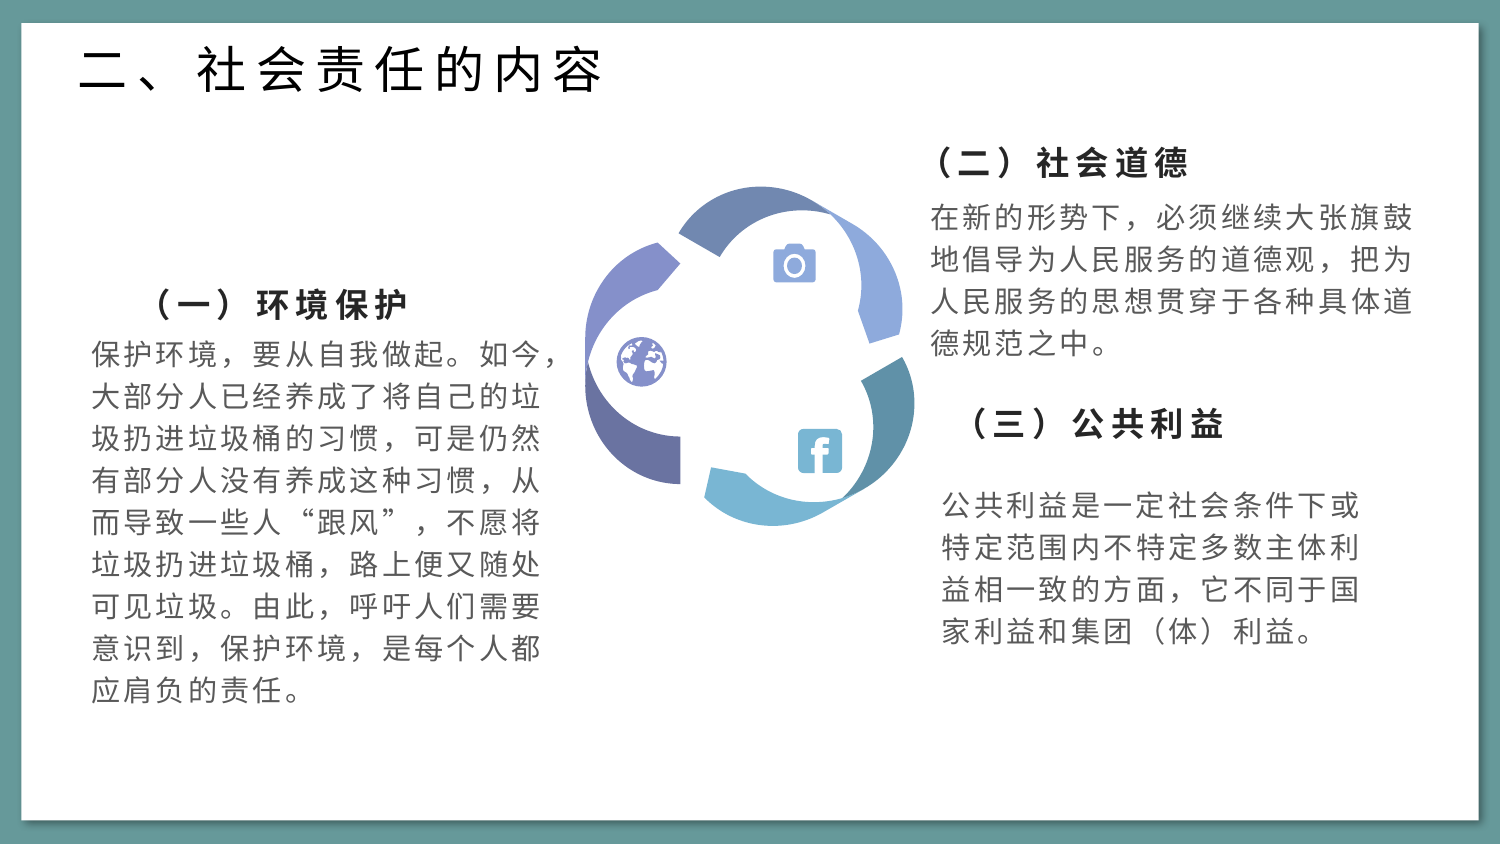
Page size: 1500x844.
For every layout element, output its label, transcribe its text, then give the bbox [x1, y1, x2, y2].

text_box （三）公共利益 [938, 388, 1334, 442]
text_box [678, 186, 903, 344]
text_box 保护环境，要从自我做起。如今，大部分人已经养成了将自己的垃圾扔进垃圾桶的习惯，可是仍然有部分人没有养成这种习惯，从而导致一些人“跟风”，不愿将垃圾扔进垃圾桶，路上便又随处可见垃圾。由此，呼吁人们需要意识到，保护环境，是每个人都应肩负的责任。 [76, 322, 568, 715]
text_box [798, 428, 843, 474]
text_box [585, 242, 681, 485]
text_box 公共利益是一定社会条件下或特定范围内不特定多数主体利益相一致的方面，它不同于国家利益和集团（体）利益。 [927, 473, 1381, 671]
text_box 在新的形势下，必须继续大张旗鼓地倡导为人民服务的道德观，把为人民服务的思想贯穿于各种具体道德规范之中。 [915, 184, 1433, 387]
text_box [616, 337, 667, 387]
text_box （二）社会道德 [903, 126, 1299, 181]
text_box 二、社会责任的内容 [64, 32, 764, 105]
text_box [704, 356, 915, 526]
text_box [773, 243, 816, 283]
text_box （一）环境保护 [123, 268, 518, 323]
